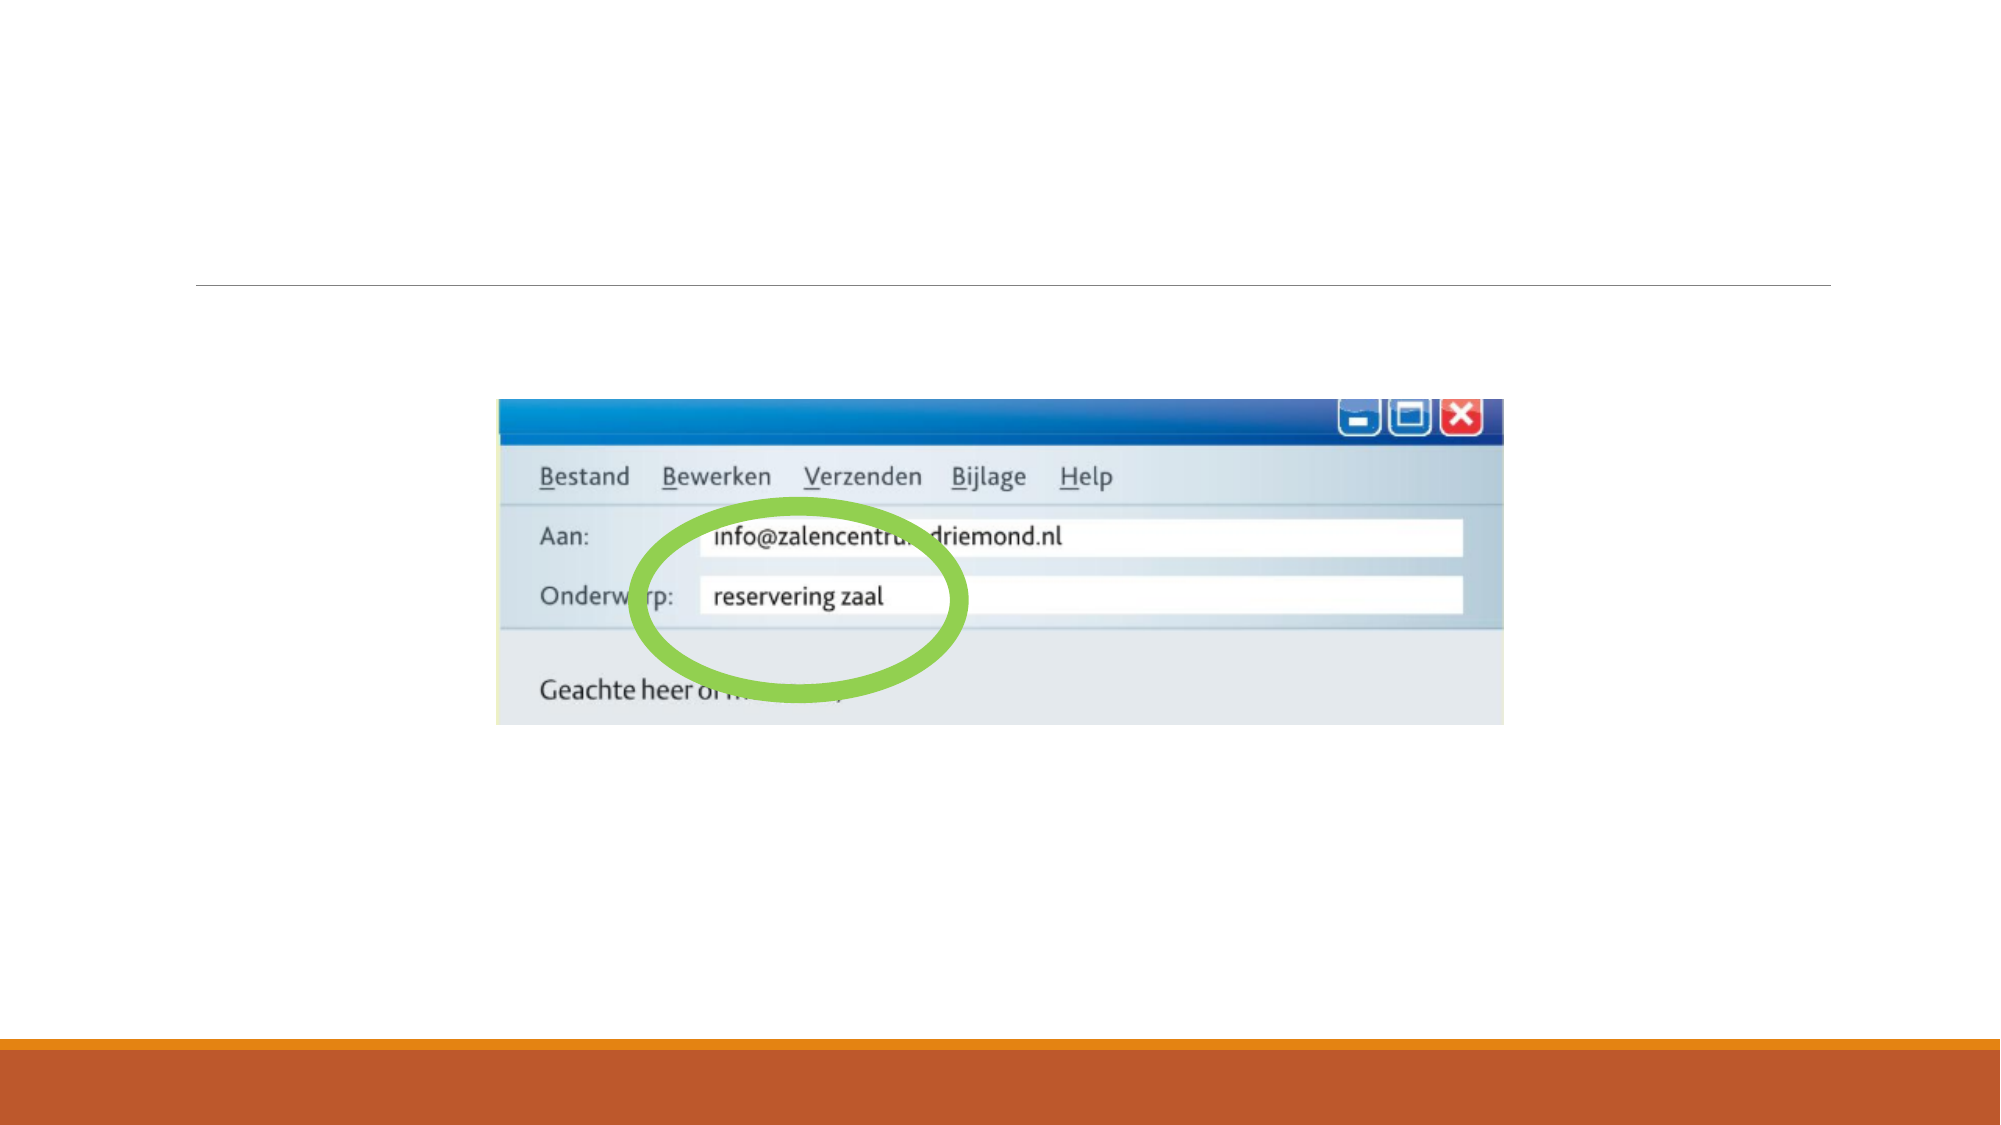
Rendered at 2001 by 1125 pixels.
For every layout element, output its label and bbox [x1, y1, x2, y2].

picture [495, 399, 1505, 726]
